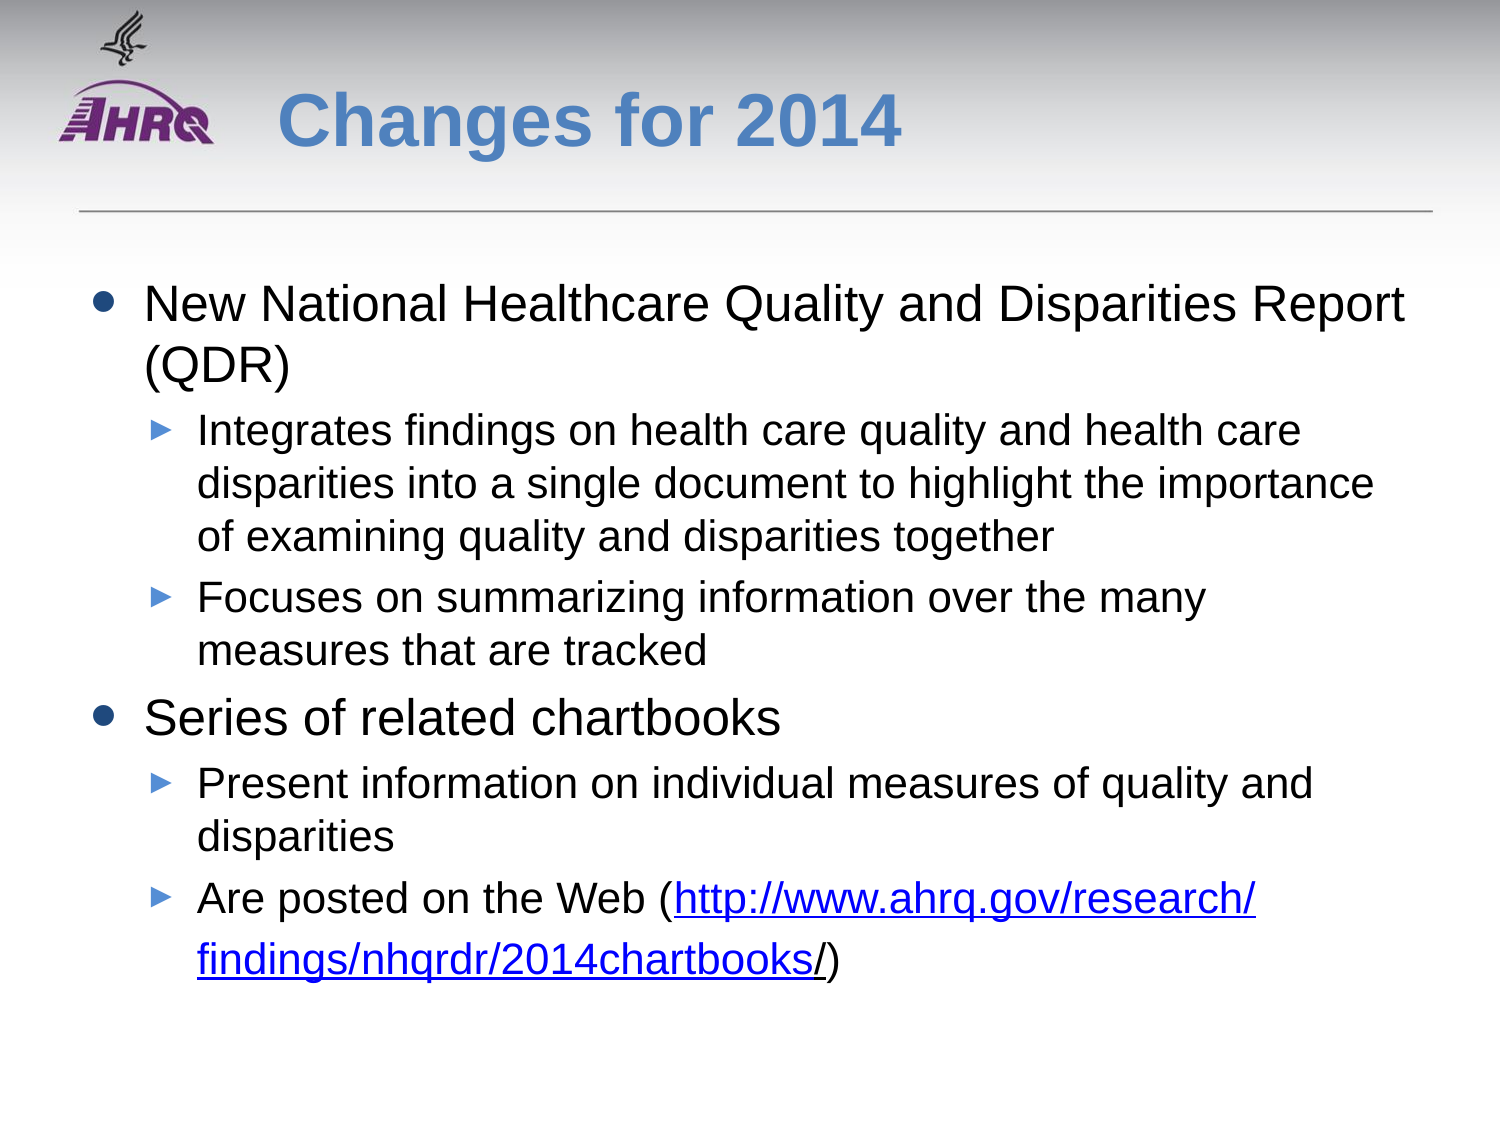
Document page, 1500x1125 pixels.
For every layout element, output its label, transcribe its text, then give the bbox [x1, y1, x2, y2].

title Changes for 2014 [262, 45, 1425, 188]
list New National Healthcare Quality and Disparities Report (QDR) Integrates findings on health care quality and health care disparities into a single document to highlight the importance of examining quality and disparities together Focuses on summarizing information over the many measures that are tracked Series of related chartbooks Present information on individual measures of quality and disparities Are posted on the Web (http://www.ahrq.gov/research/ findings/nhqrdr/2014chartbooks/) [75, 262, 1425, 1005]
picture [0, 0, 1500, 1125]
